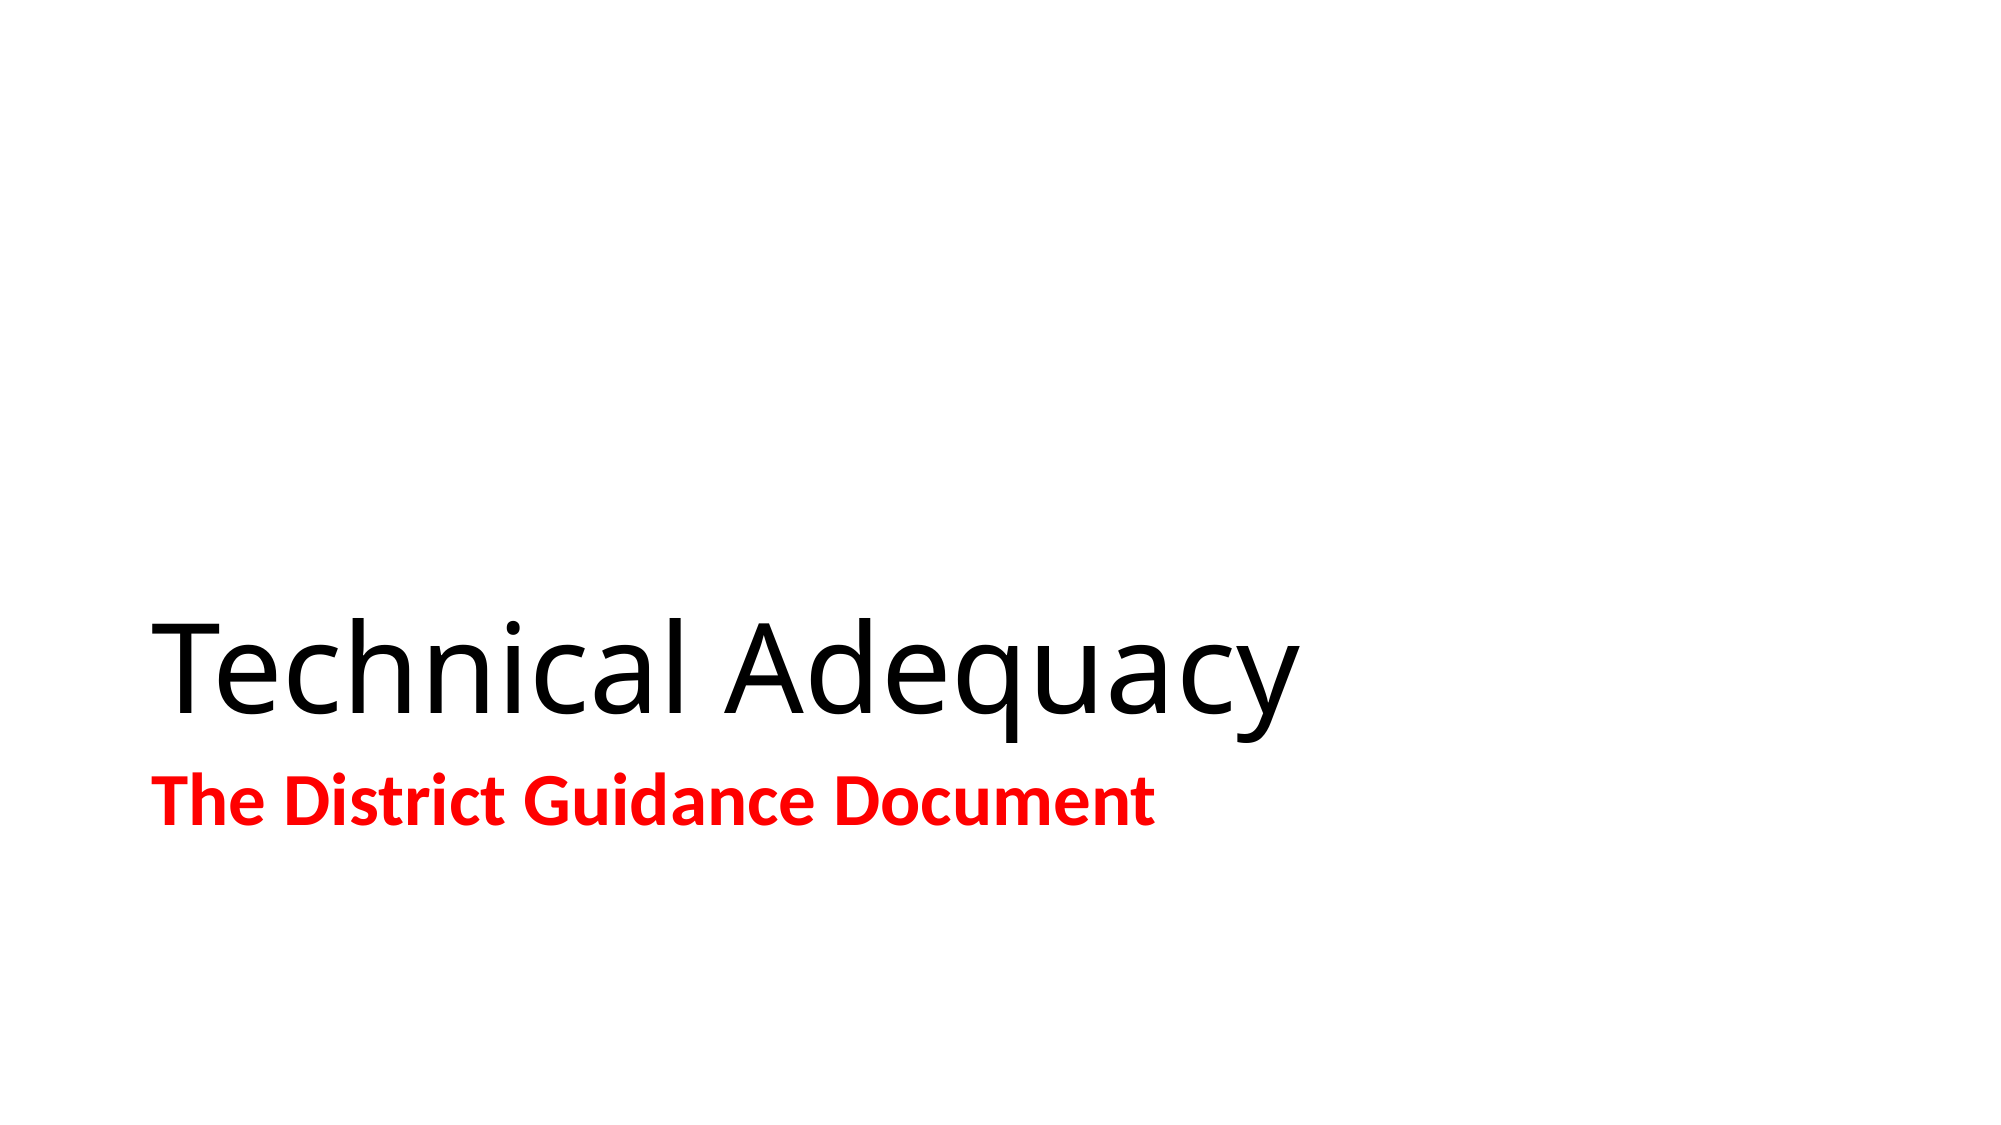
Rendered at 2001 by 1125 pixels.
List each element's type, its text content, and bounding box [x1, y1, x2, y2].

list The District Guidance Document [136, 752, 1862, 999]
title Technical Adequacy [136, 280, 1862, 749]
